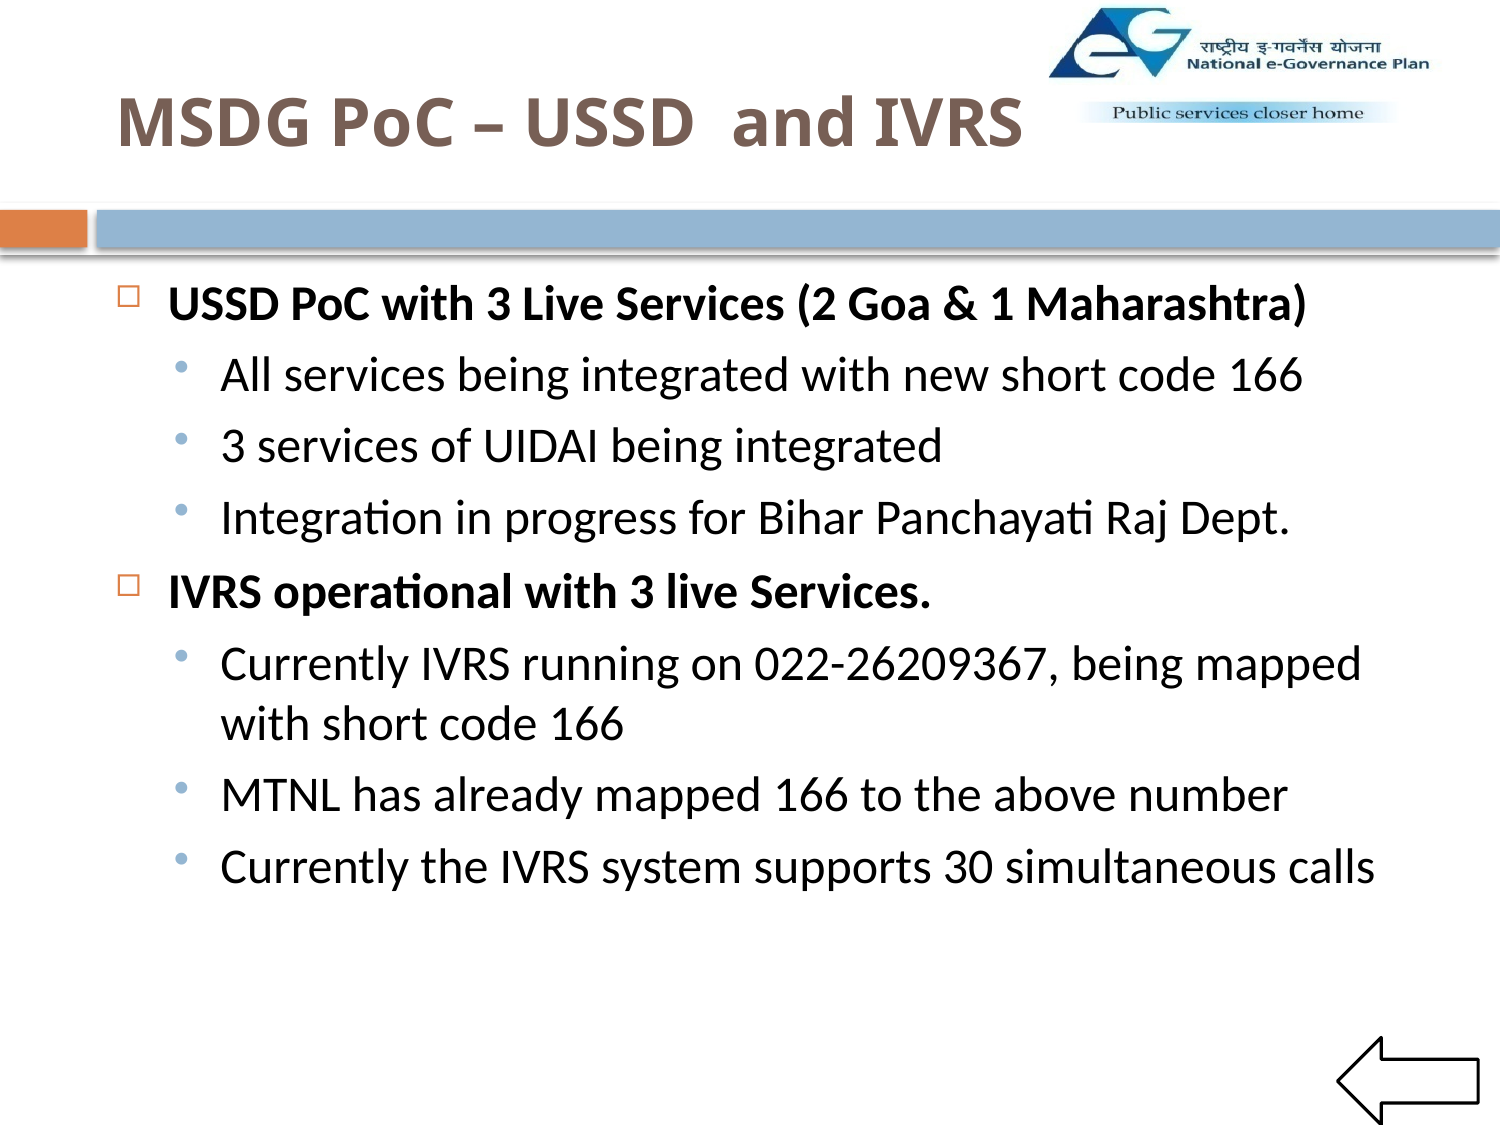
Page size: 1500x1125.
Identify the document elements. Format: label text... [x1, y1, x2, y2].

list USSD PoC with 3 Live Services (2 Goa & 1 Maharashtra) All services being integrated with new short code 166 3 services of UIDAI being integrated Integration in progress for Bihar Panchayati Raj Dept. IVRS operational with 3 live Services. Currently IVRS running on 022-26209367, being mapped with short code 166 MTNL has already mapped 166 to the above number Currently the IVRS system supports 30 simultaneous calls [100, 262, 1439, 1006]
title MSDG PoC – USSD and IVRS [100, 37, 1439, 201]
picture [1048, 0, 1500, 123]
text_box [1336, 1035, 1480, 1125]
